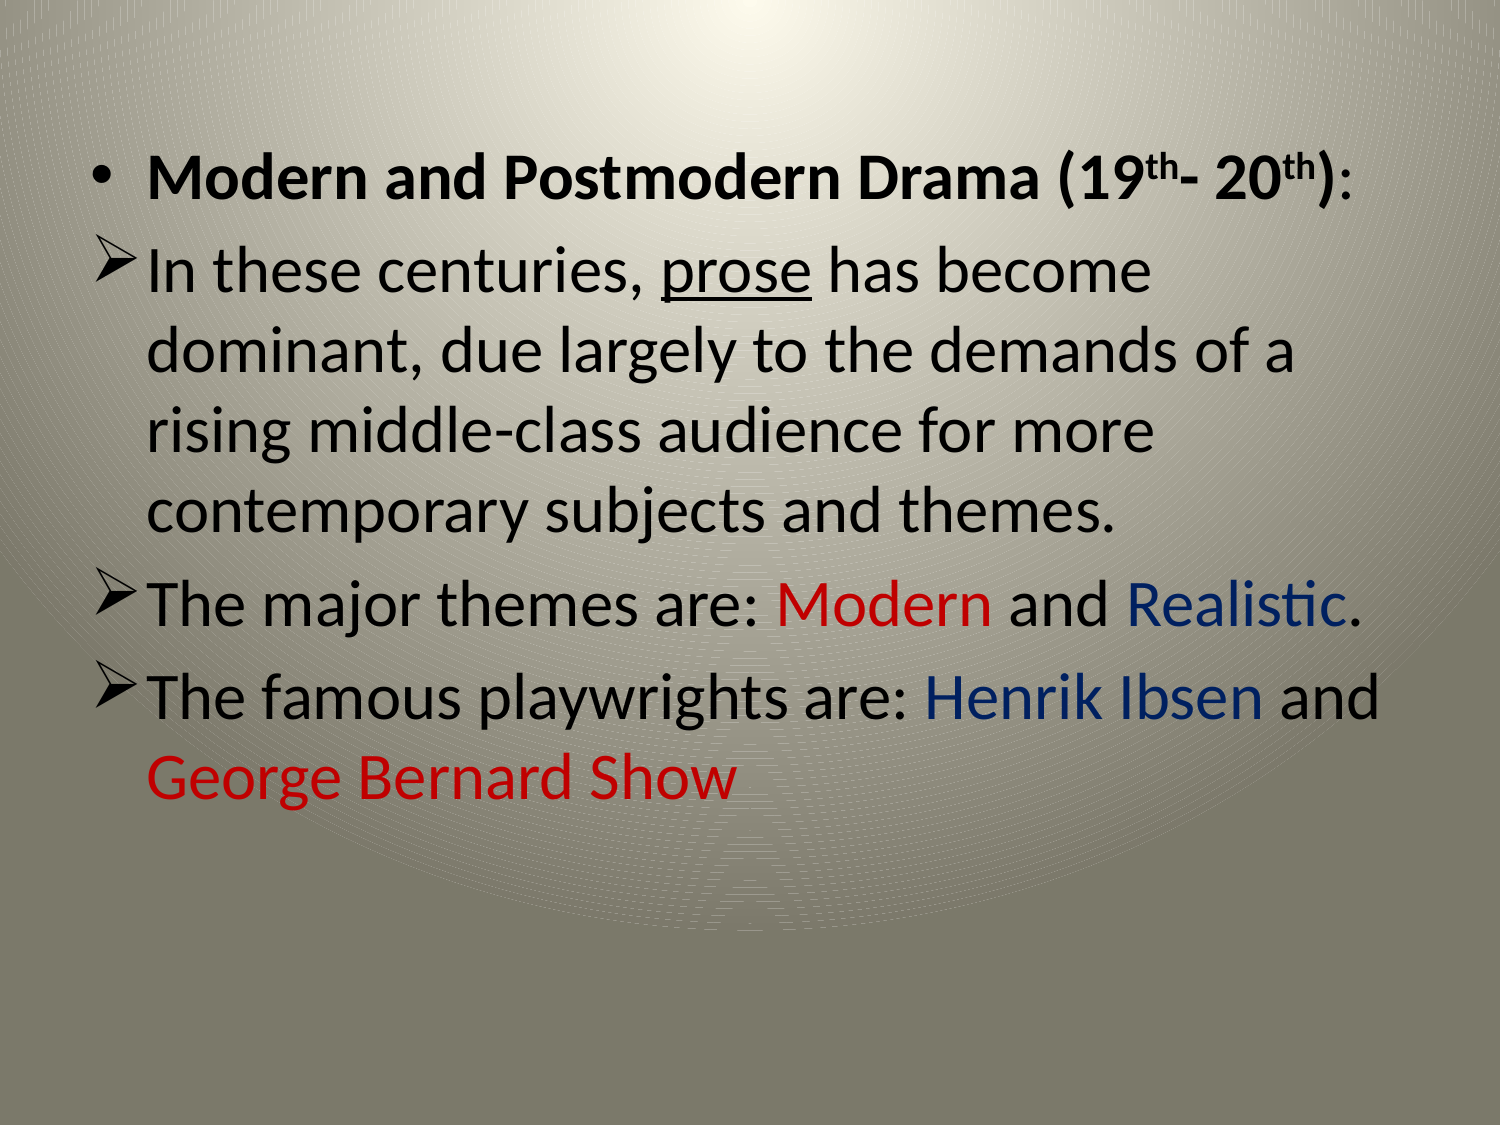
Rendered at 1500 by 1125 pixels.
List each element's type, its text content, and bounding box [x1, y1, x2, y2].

list Modern and Postmodern Drama (19th- 20th): In these centuries, prose has become dominant, due largely to the demands of a rising middle-class audience for more contemporary subjects and themes. The major themes are: Modern and Realistic. The famous playwrights are: Henrik Ibsen and George Bernard Show [75, 125, 1425, 1005]
